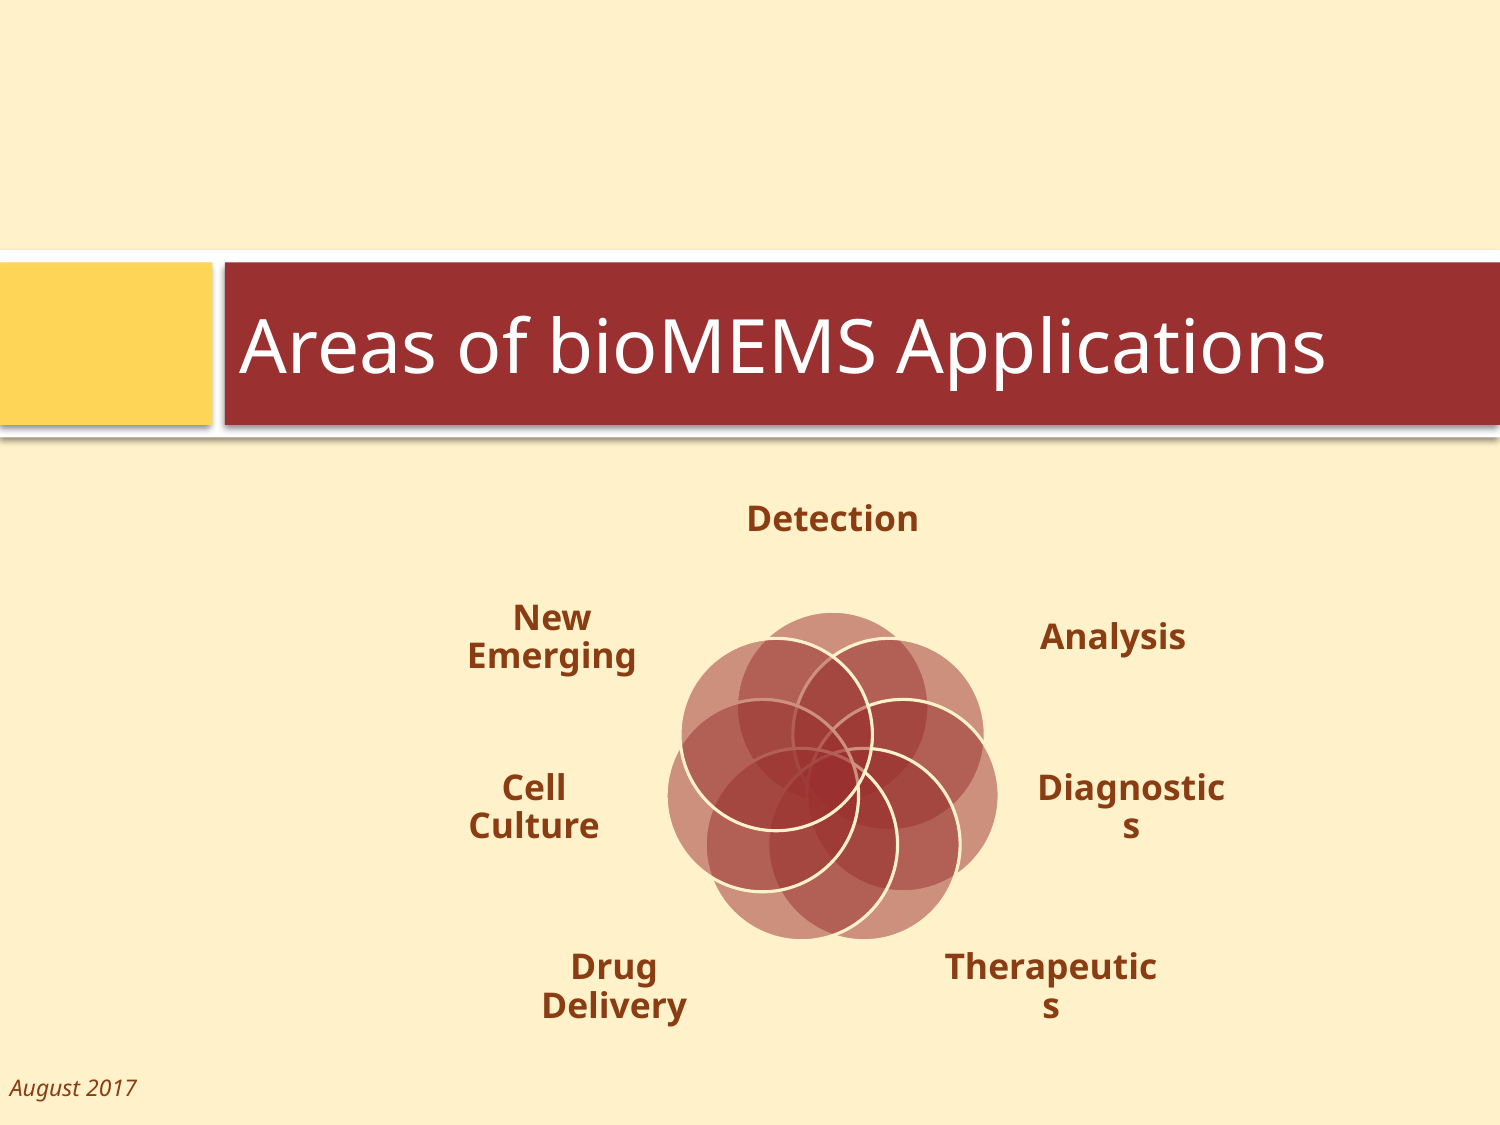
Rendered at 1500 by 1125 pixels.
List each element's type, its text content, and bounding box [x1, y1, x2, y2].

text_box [431, 456, 1234, 1056]
title Areas of bioMEMS Applications [225, 262, 1475, 425]
